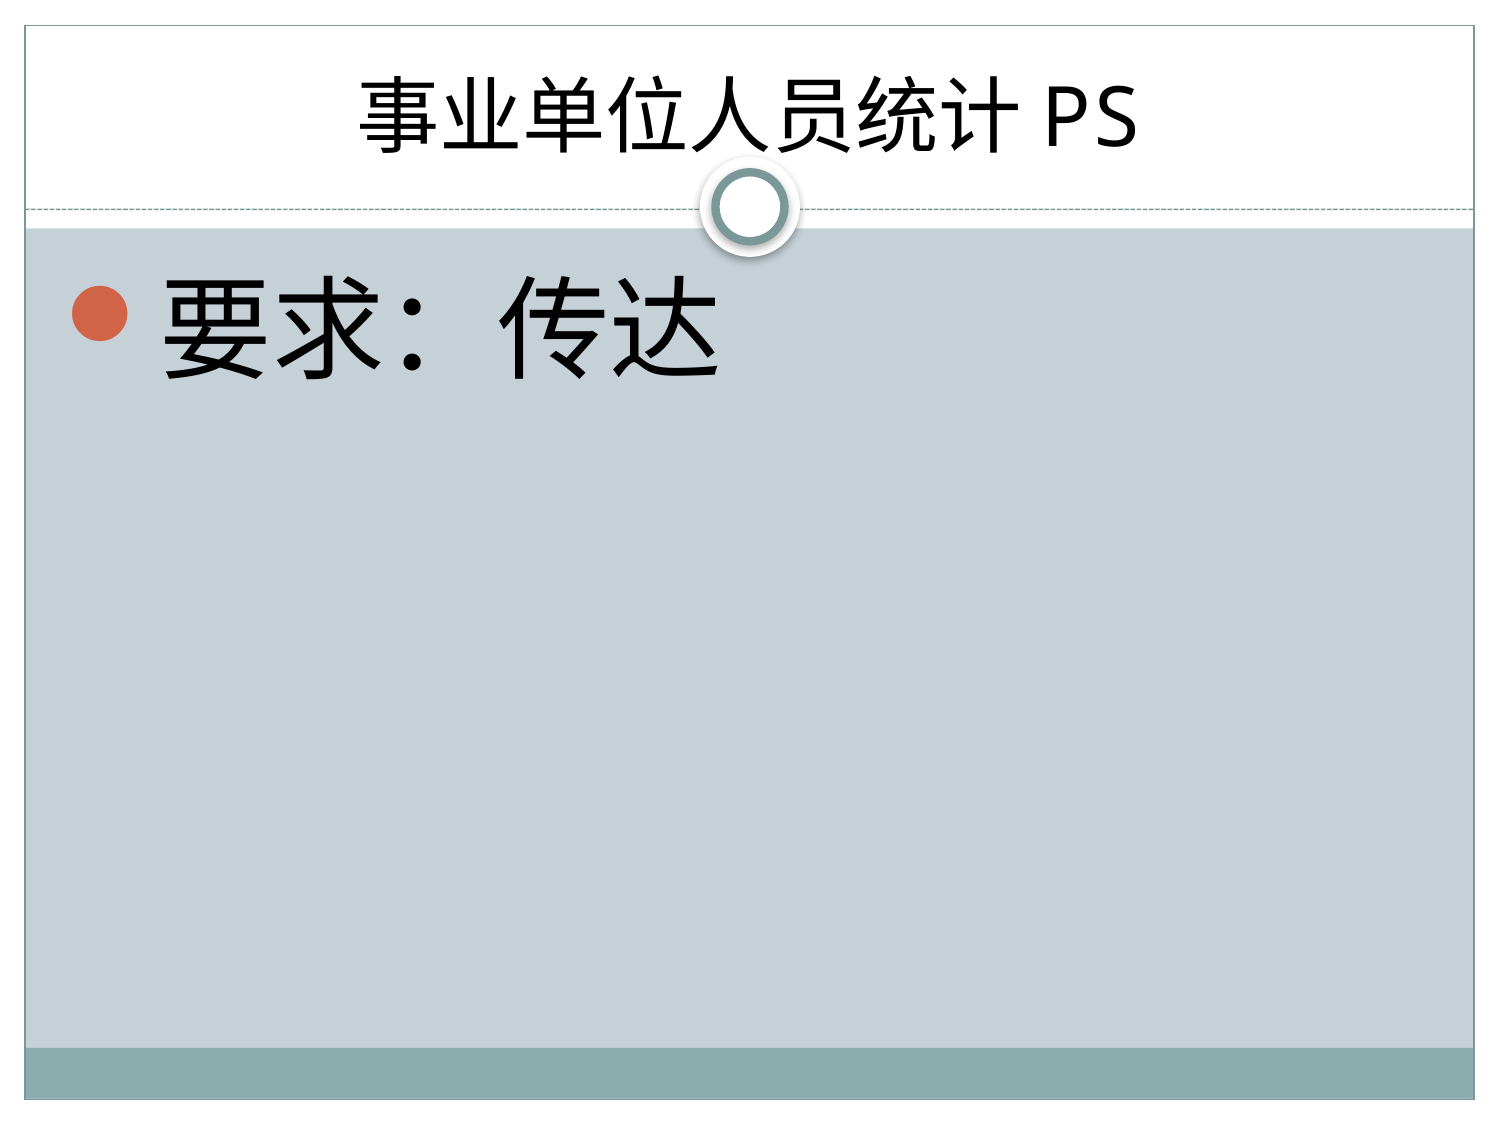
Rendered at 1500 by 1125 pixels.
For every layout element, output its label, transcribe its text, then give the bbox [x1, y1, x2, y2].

list 要求：传达 [49, 250, 1445, 1001]
